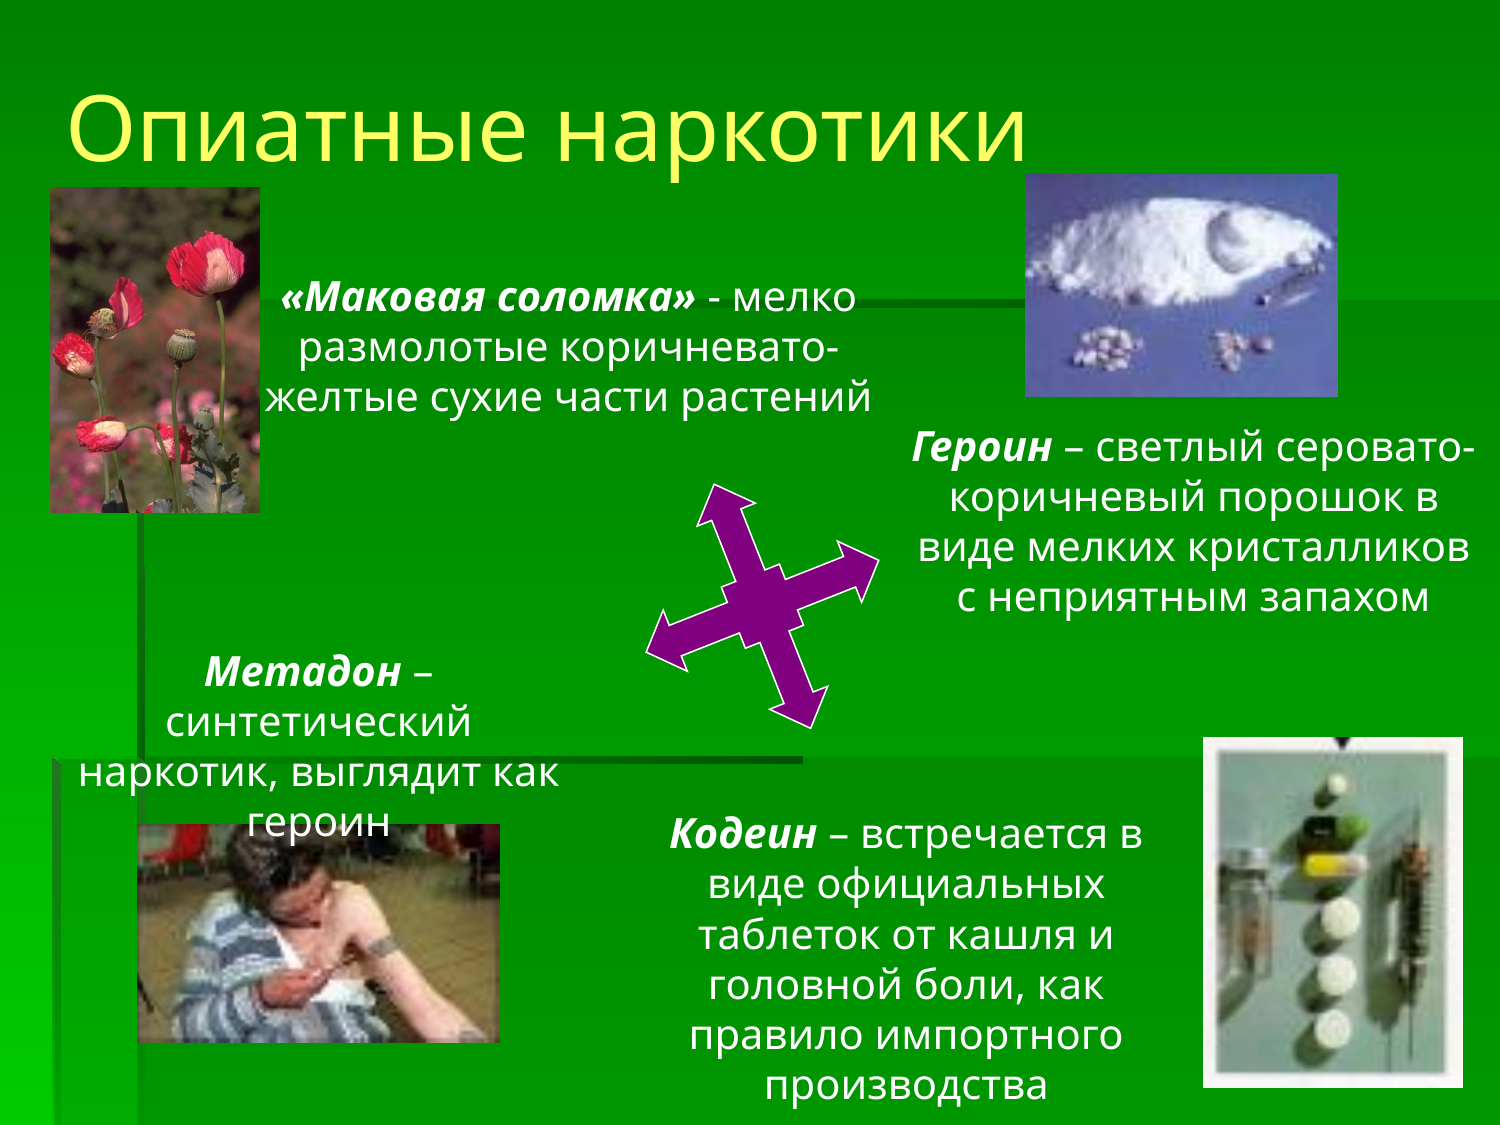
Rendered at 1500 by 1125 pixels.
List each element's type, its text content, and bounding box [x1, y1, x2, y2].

picture [49, 187, 260, 513]
text_box Кодеин – встречается в виде официальных таблеток от кашля и головной боли, как правило импортного производства [637, 799, 1175, 1115]
text_box [646, 484, 879, 729]
picture [1203, 737, 1463, 1088]
title Опиатные наркотики [49, 37, 1388, 213]
text_box Метадон – синтетический наркотик, выглядит как героин [49, 637, 588, 853]
text_box «Маковая соломка» - мелко размолотые коричневато-желтые сухие части растений [263, 262, 900, 428]
text_box Героин – светлый серовато-коричневый порошок в виде мелких кристалликов с неприятным запахом [887, 412, 1500, 628]
picture [1024, 174, 1338, 398]
picture [137, 824, 501, 1043]
